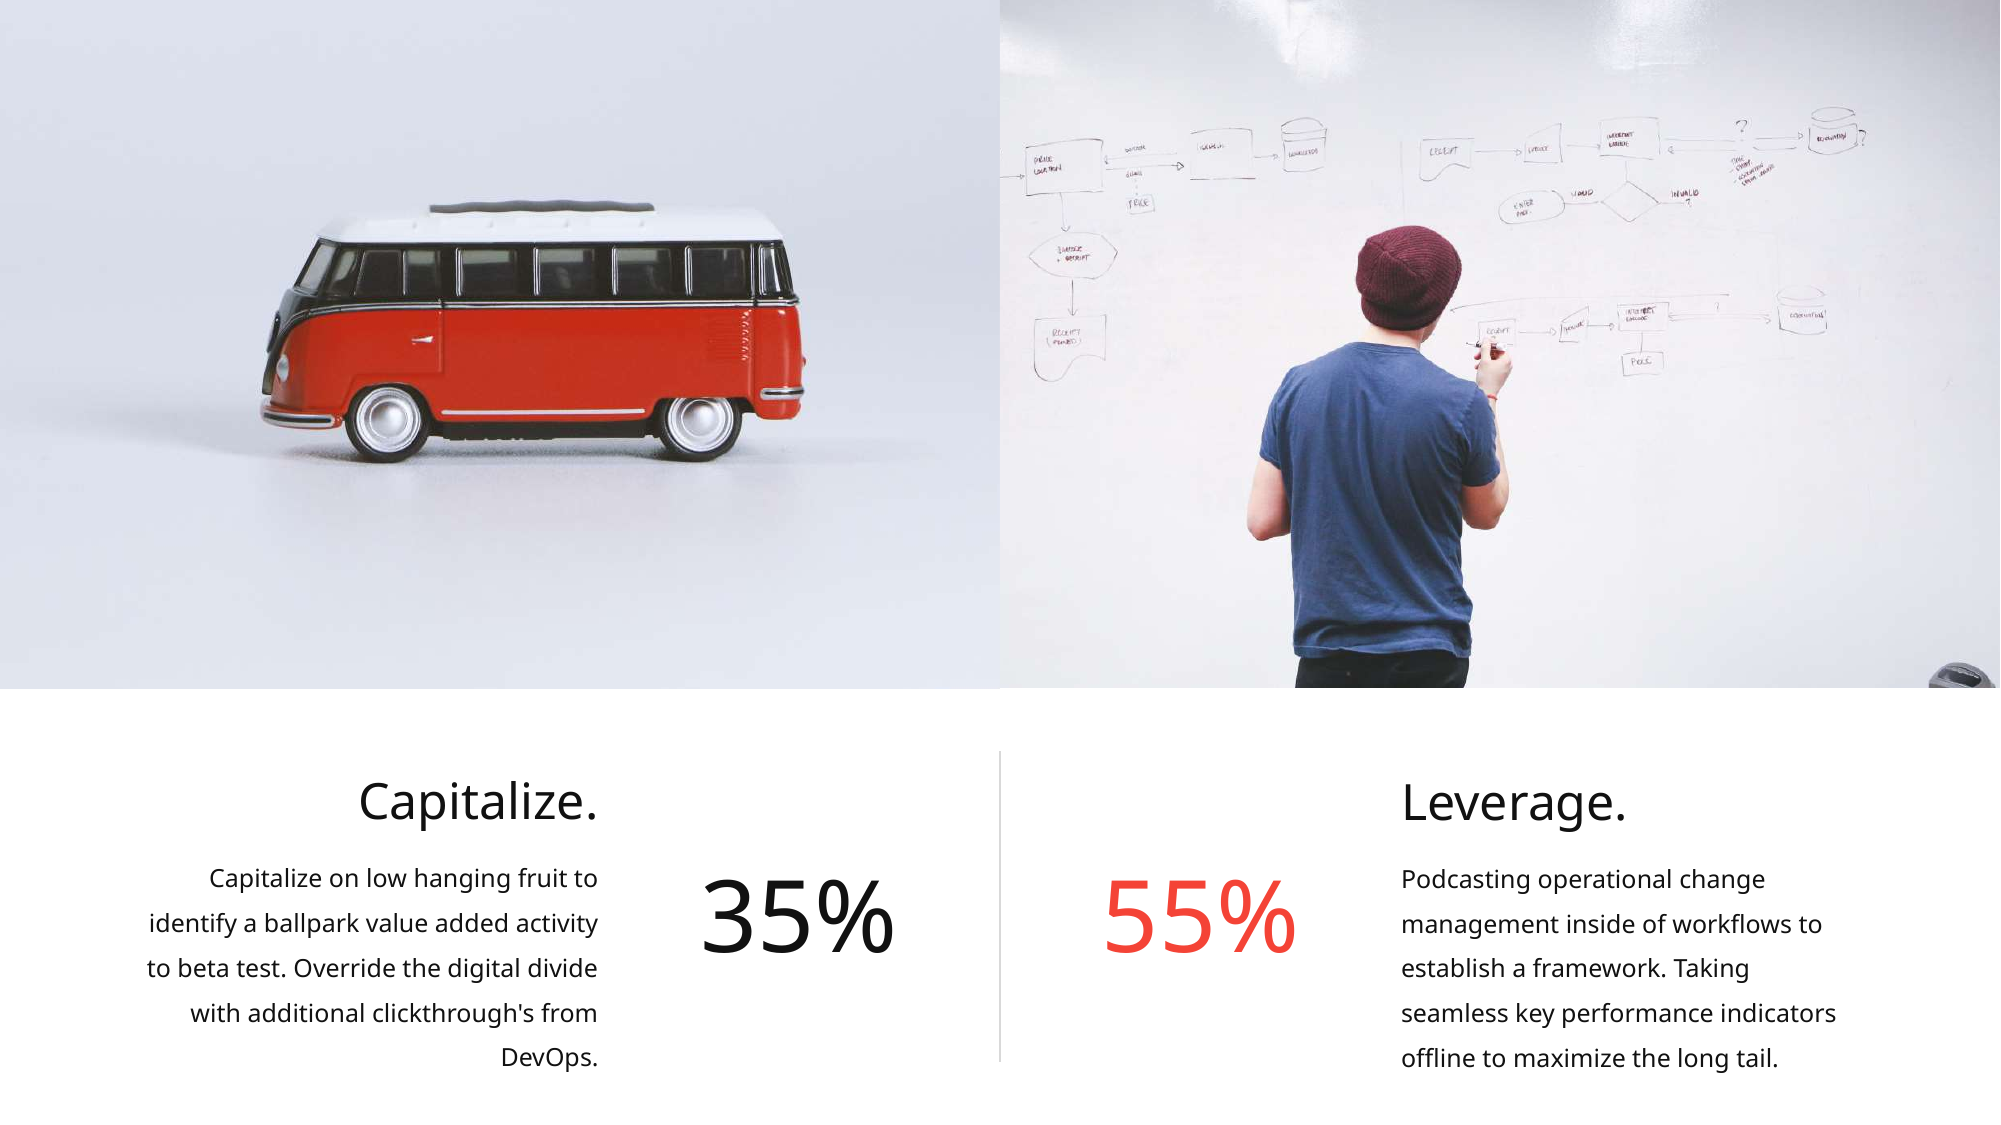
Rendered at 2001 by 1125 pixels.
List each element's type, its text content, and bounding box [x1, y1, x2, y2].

text_box 35% [656, 763, 943, 1050]
text_box Capitalize on low hanging fruit to identify a ballpark value added activity to beta test. Override the digital divide with additional clickthrough's from DevOps. [141, 847, 599, 1072]
text_box Podcasting operational change management inside of workflows to establish a framework. Taking seamless key performance indicators offline to maximize the long tail. [1401, 848, 1858, 1073]
text_box Capitalize. [244, 769, 599, 830]
text_box 55% [1057, 763, 1344, 1050]
text_box Leverage. [1401, 770, 1756, 831]
picture [0, 0, 2000, 689]
